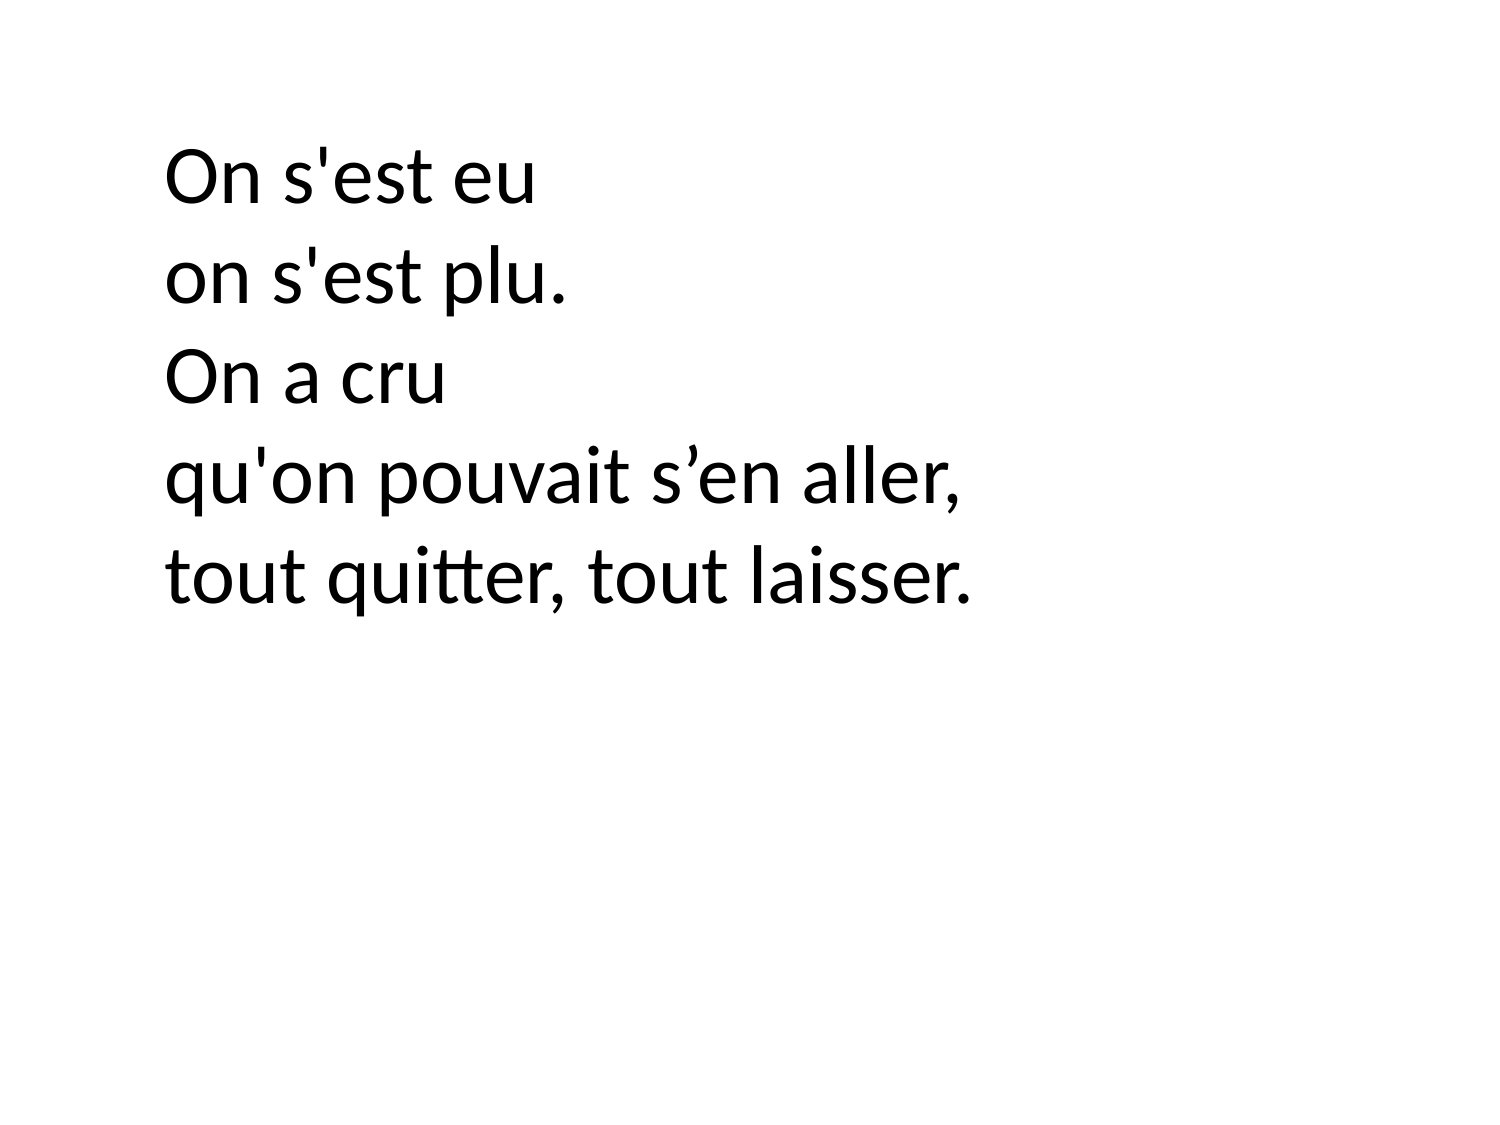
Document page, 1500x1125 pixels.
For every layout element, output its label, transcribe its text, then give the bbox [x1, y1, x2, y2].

text_box On s'est eu on s'est plu. On a cru qu'on pouvait s’en aller, tout quitter, tout laisser. [149, 112, 1500, 628]
